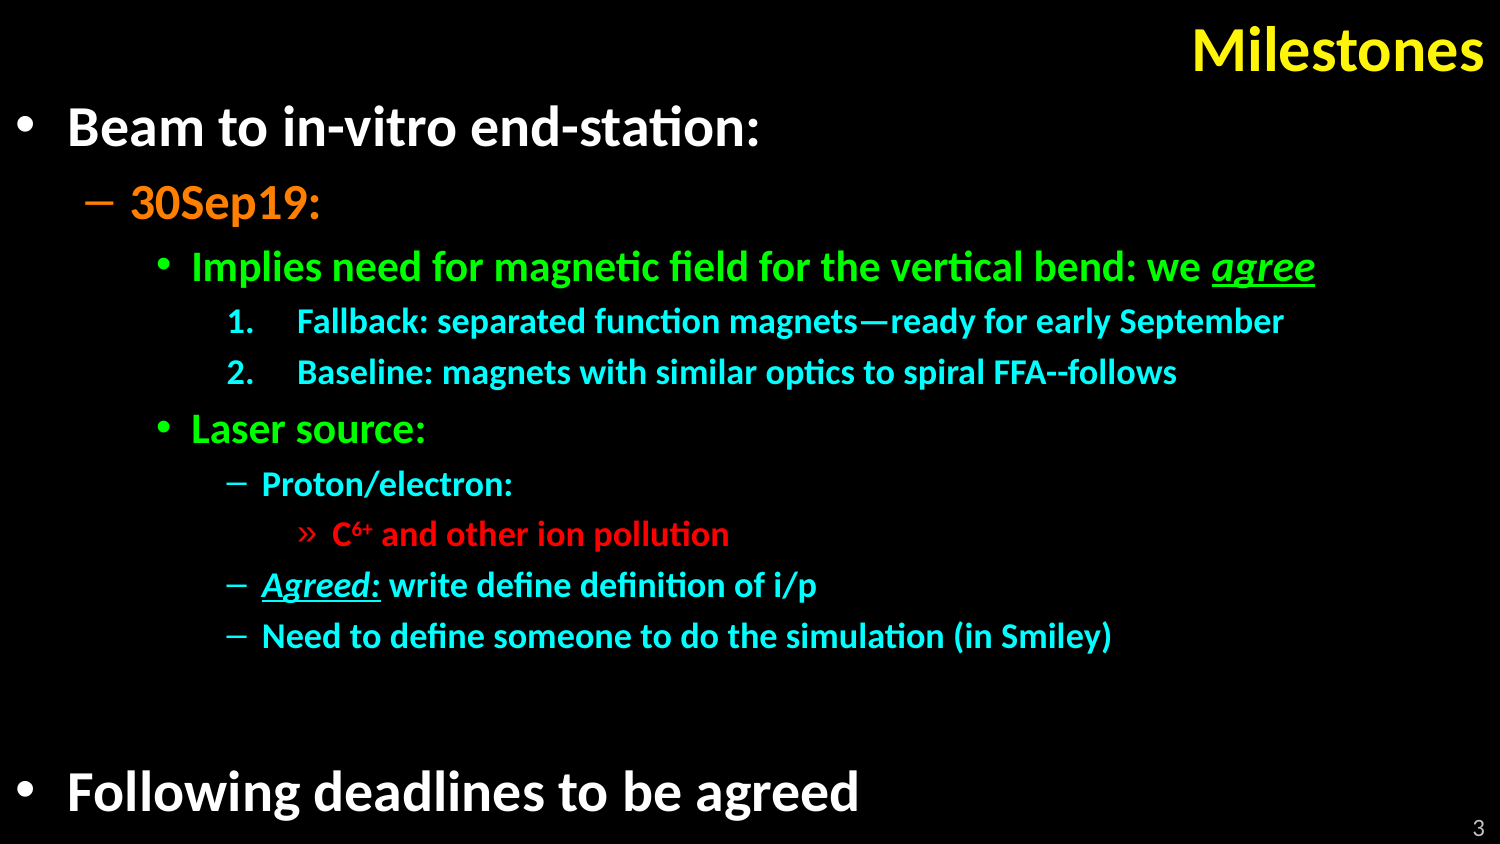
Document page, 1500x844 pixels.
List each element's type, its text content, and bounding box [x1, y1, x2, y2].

title Milestones [0, 0, 1500, 81]
list Beam to in-vitro end-station: 30Sep19: Implies need for magnetic field for the vertical bend: we agree Fallback: separated function magnets—ready for early September Baseline: magnets with similar optics to spiral FFA--follows Laser source: Proton/electron: C6+ and other ion pollution Agreed: write define definition of i/p Need to define someone to do the simulation (in Smiley) Following deadlines to be agreed [0, 81, 1500, 833]
slide_number 3 [1149, 808, 1500, 844]
